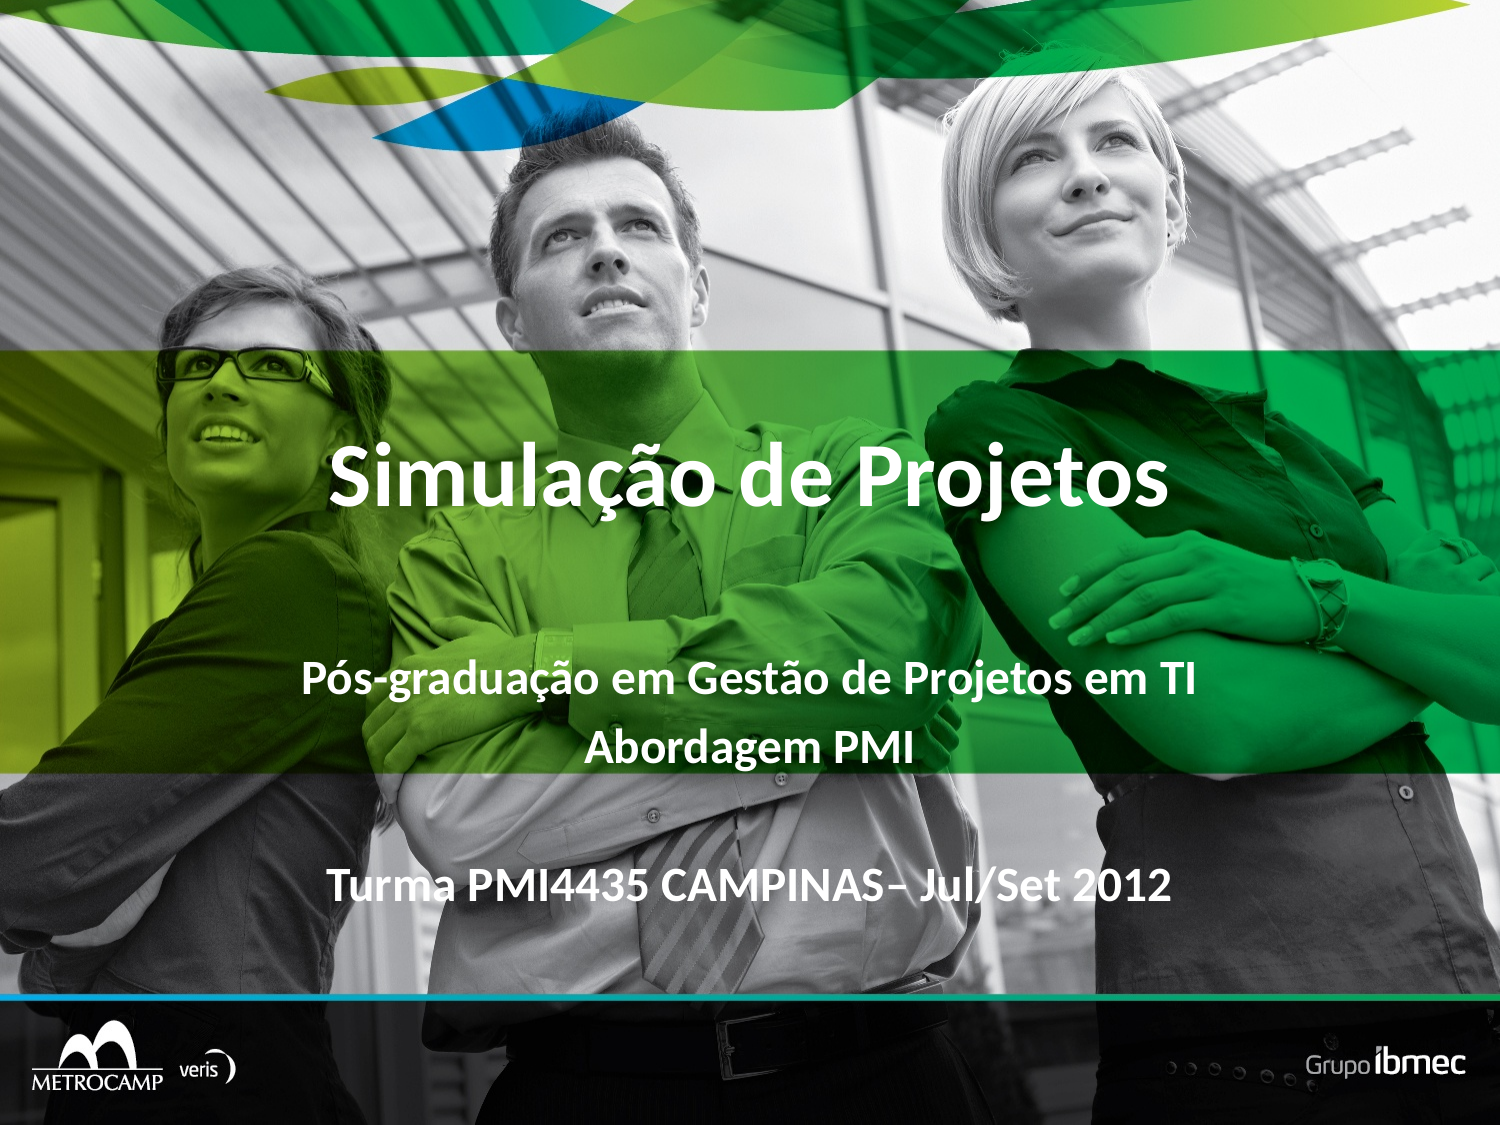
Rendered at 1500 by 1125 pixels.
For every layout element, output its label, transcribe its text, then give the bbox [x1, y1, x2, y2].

subtitle Pós-graduação em Gestão de Projetos em TI Abordagem PMI Turma PMI4435 CAMPINAS– Jul/Set 2012 [225, 637, 1275, 925]
title Simulação de Projetos [112, 349, 1388, 591]
picture [0, 0, 1500, 1125]
